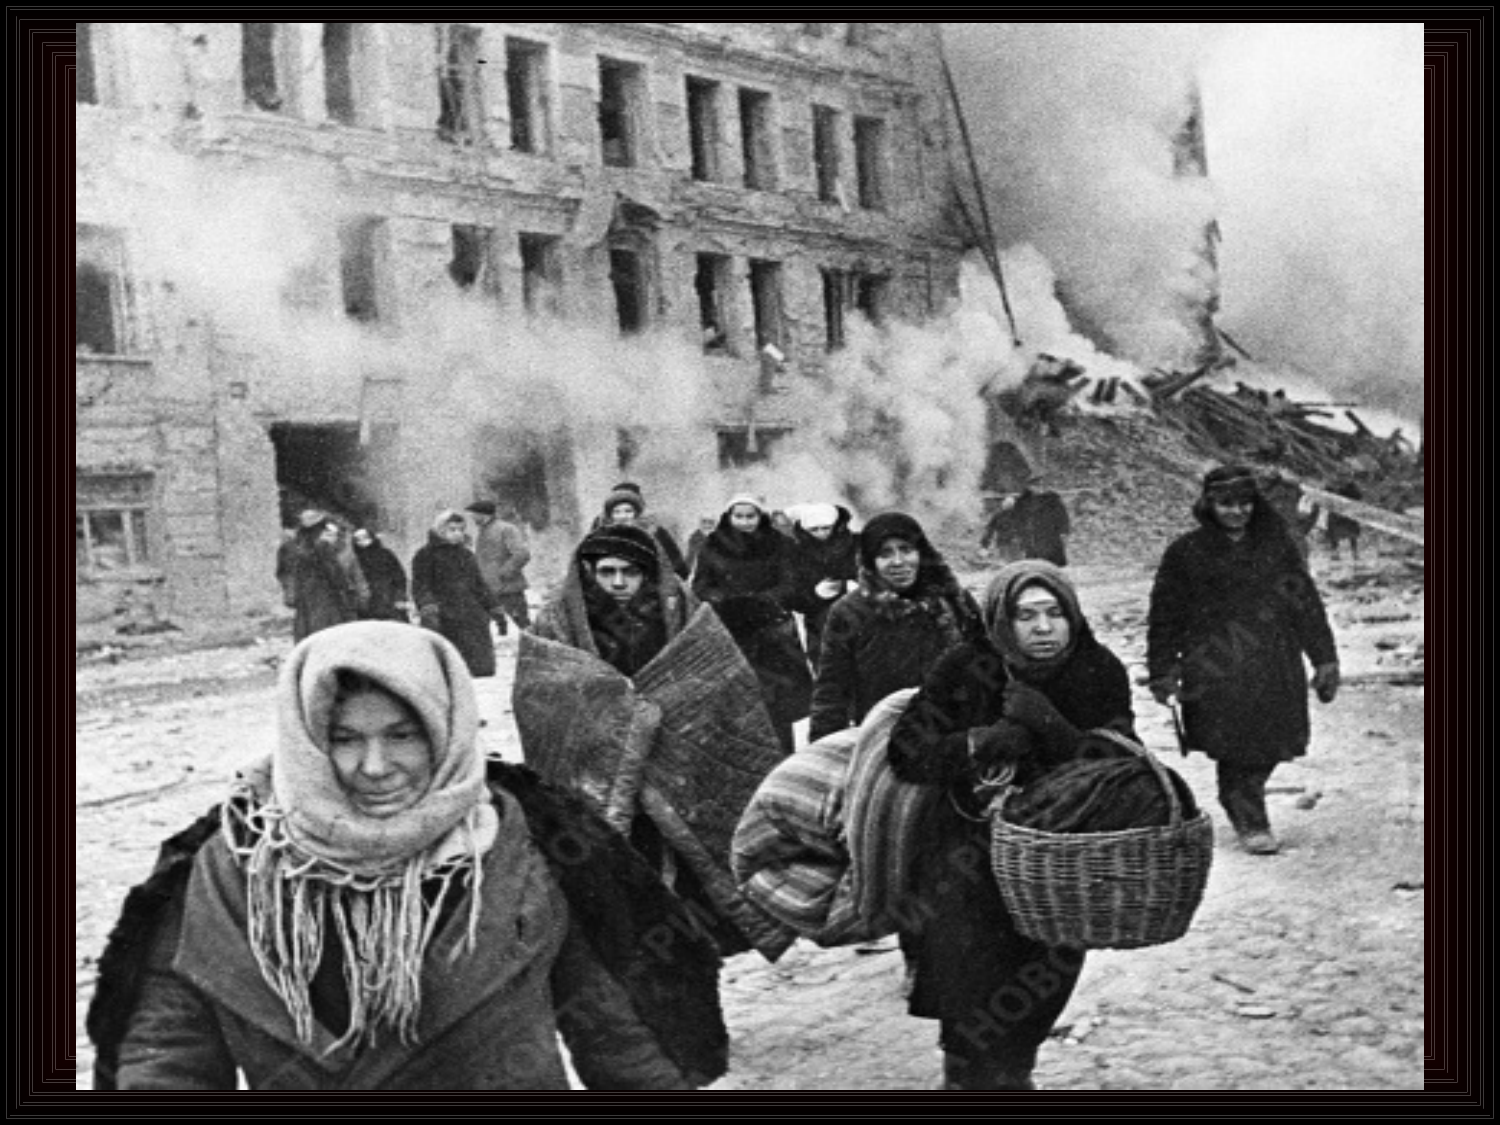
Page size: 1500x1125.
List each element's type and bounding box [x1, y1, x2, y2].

picture [76, 23, 1424, 1091]
